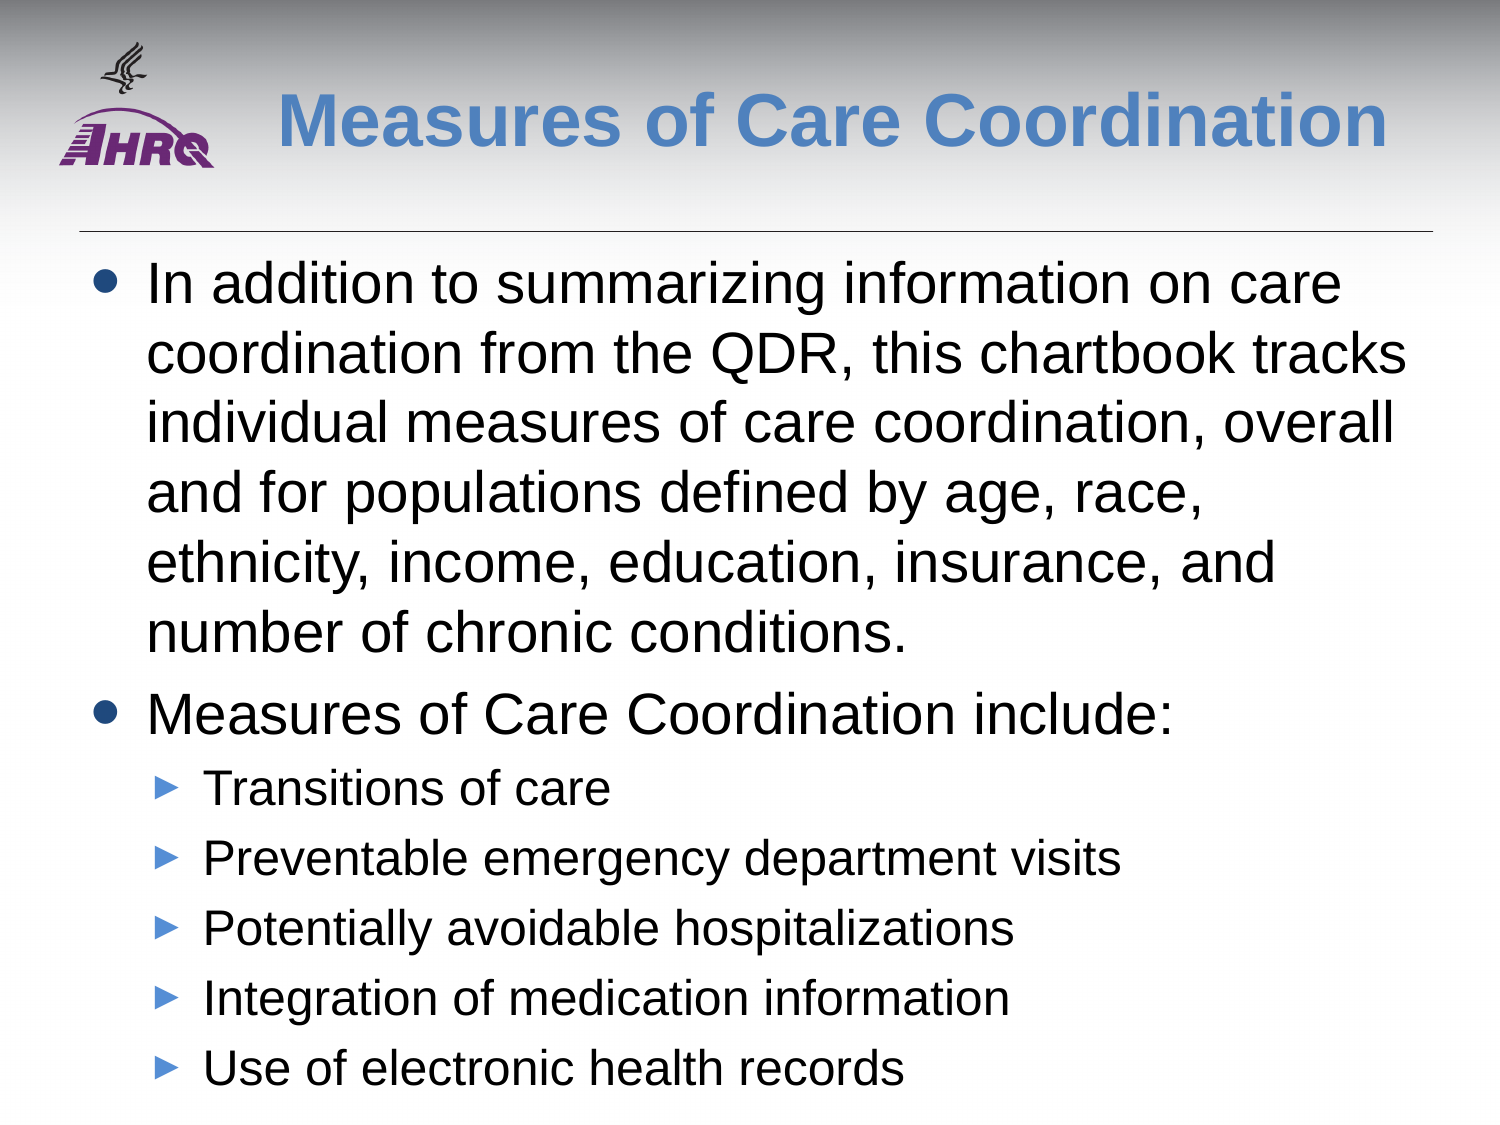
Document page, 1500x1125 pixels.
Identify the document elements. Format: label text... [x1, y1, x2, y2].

title Measures of Care Coordination [262, 45, 1425, 188]
picture [0, 0, 1500, 1125]
list In addition to summarizing information on care coordination from the QDR, this chartbook tracks individual measures of care coordination, overall and for populations defined by age, race, ethnicity, income, education, insurance, and number of chronic conditions. Measures of Care Coordination include: Transitions of care Preventable emergency department visits Potentially avoidable hospitalizations Integration of medication information Use of electronic health records [75, 237, 1425, 1113]
